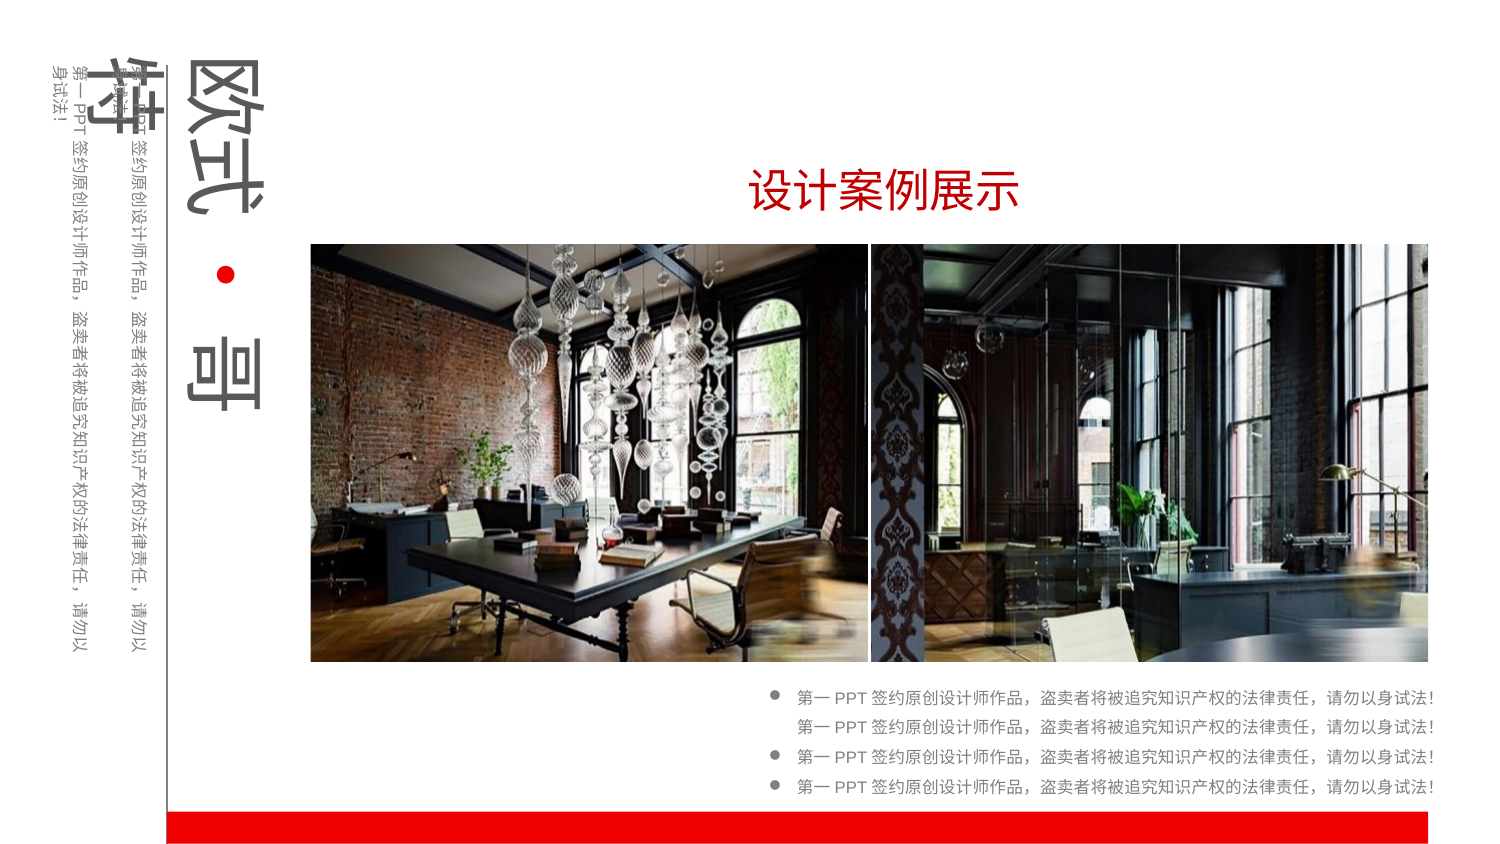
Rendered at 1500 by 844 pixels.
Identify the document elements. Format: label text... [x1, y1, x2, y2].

text_box 欧式 • 哥特 [176, 54, 278, 492]
text_box 设计案例展示 [648, 161, 1022, 218]
text_box 第一PPT签约原创设计师作品，盗卖者将被追究知识产权的法律责任，请勿以身试法！ 第一PPT签约原创设计师作品，盗卖者将被追究知识产权的法律责任，请勿以身试法！ [49, 65, 151, 654]
text_box [172, 810, 1430, 844]
text_box [309, 243, 870, 663]
text_box [870, 243, 1430, 663]
text_box 第一PPT签约原创设计师作品，盗卖者将被追究知识产权的法律责任，请勿以身试法！第一PPT签约原创设计师作品，盗卖者将被追究知识产权的法律责任，请勿以身试法！ 第一PPT签约原创设计师作品，盗卖者将被追究知识产权的法律责任，请勿以身试法！ 第一PPT签约原创设计师作品，盗卖者将被追究知识产权的法律责任，请勿以身试法！ [768, 677, 1429, 810]
